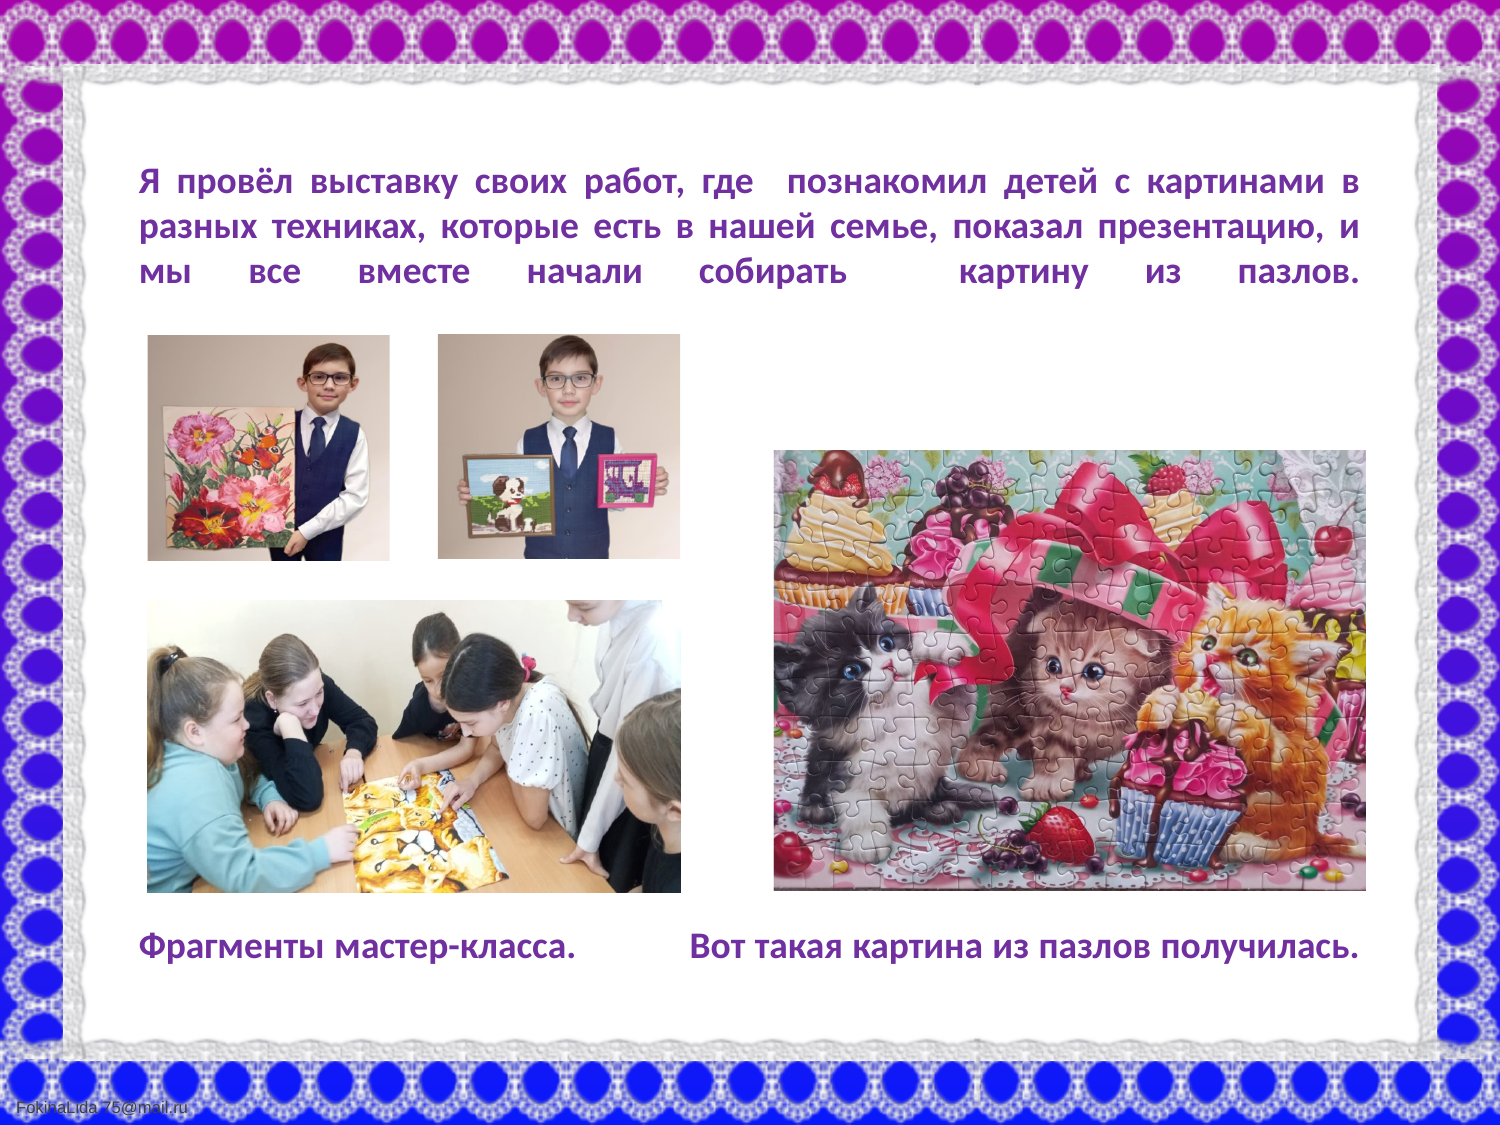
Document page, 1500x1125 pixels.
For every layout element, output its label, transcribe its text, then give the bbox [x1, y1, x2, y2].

picture [0, 0, 1500, 1125]
title Я провёл выставку своих работ, где познакомил детей с картинами в разных техниках, которые есть в нашей семье, показал презентацию, и мы все вместе начали собирать картину из пазлов. Фрагменты мастер-класса. Вот такая картина из пазлов получилась. [123, 149, 1376, 350]
